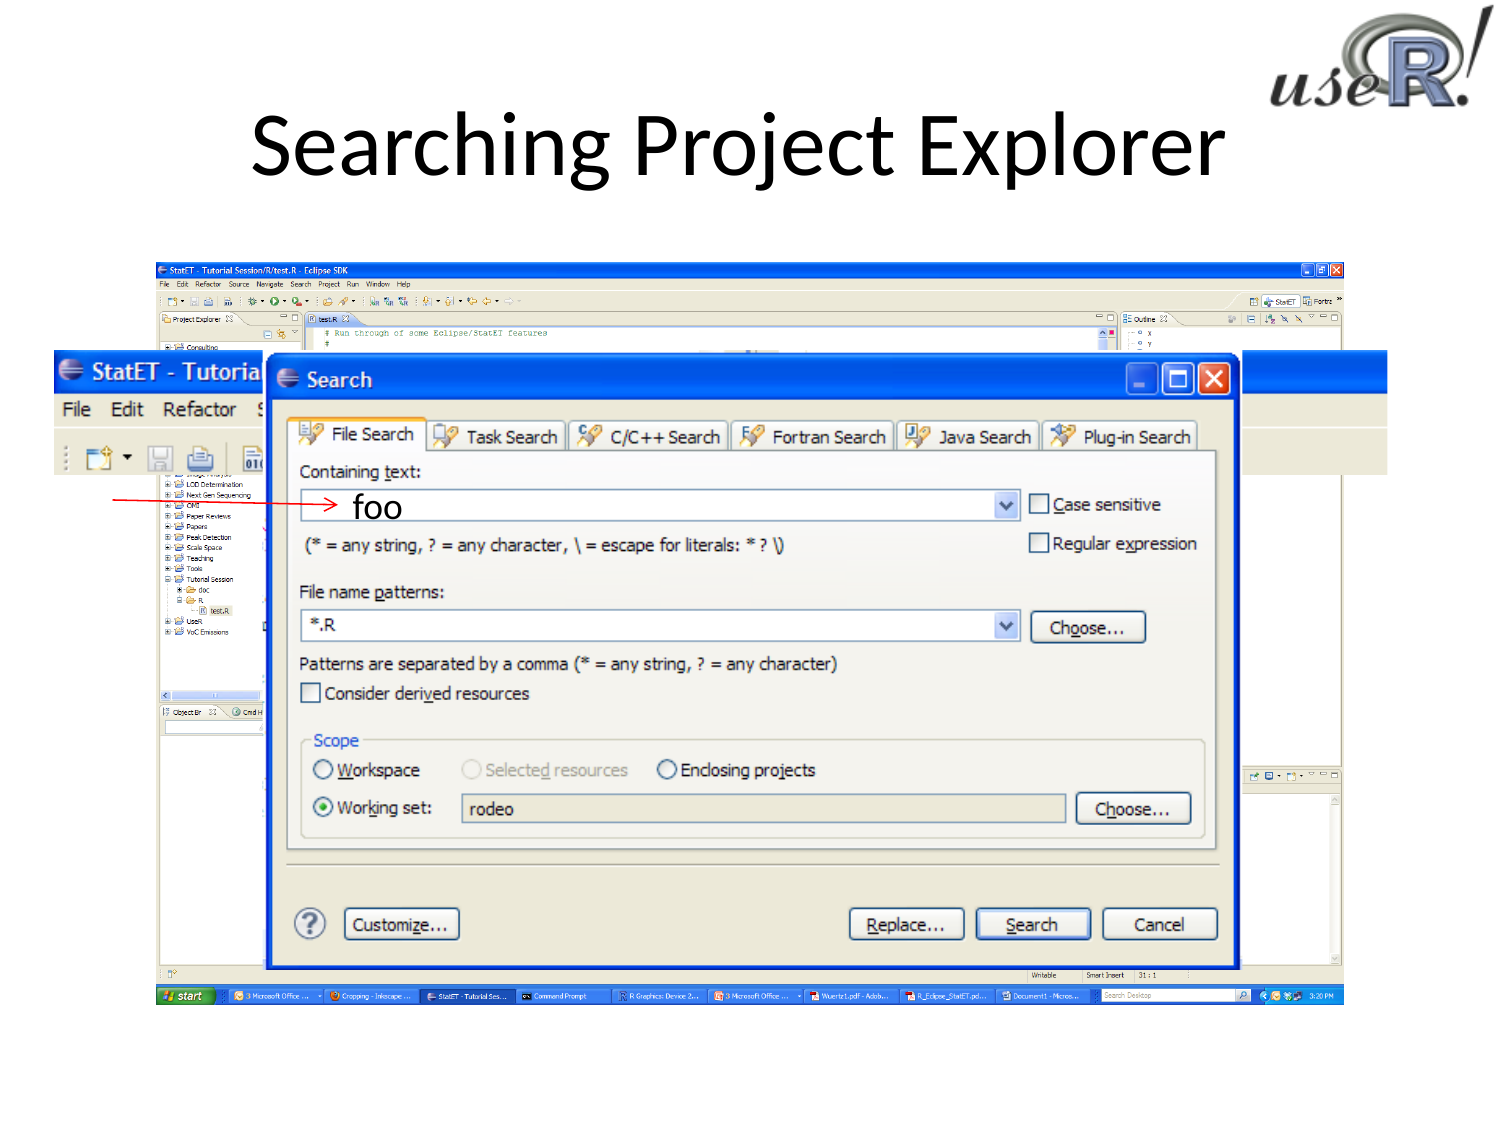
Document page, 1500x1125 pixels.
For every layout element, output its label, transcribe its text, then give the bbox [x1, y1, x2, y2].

picture [53, 262, 1388, 1006]
picture [1265, 0, 1500, 113]
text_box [112, 499, 338, 506]
title Searching Project Explorer [75, 45, 1425, 233]
